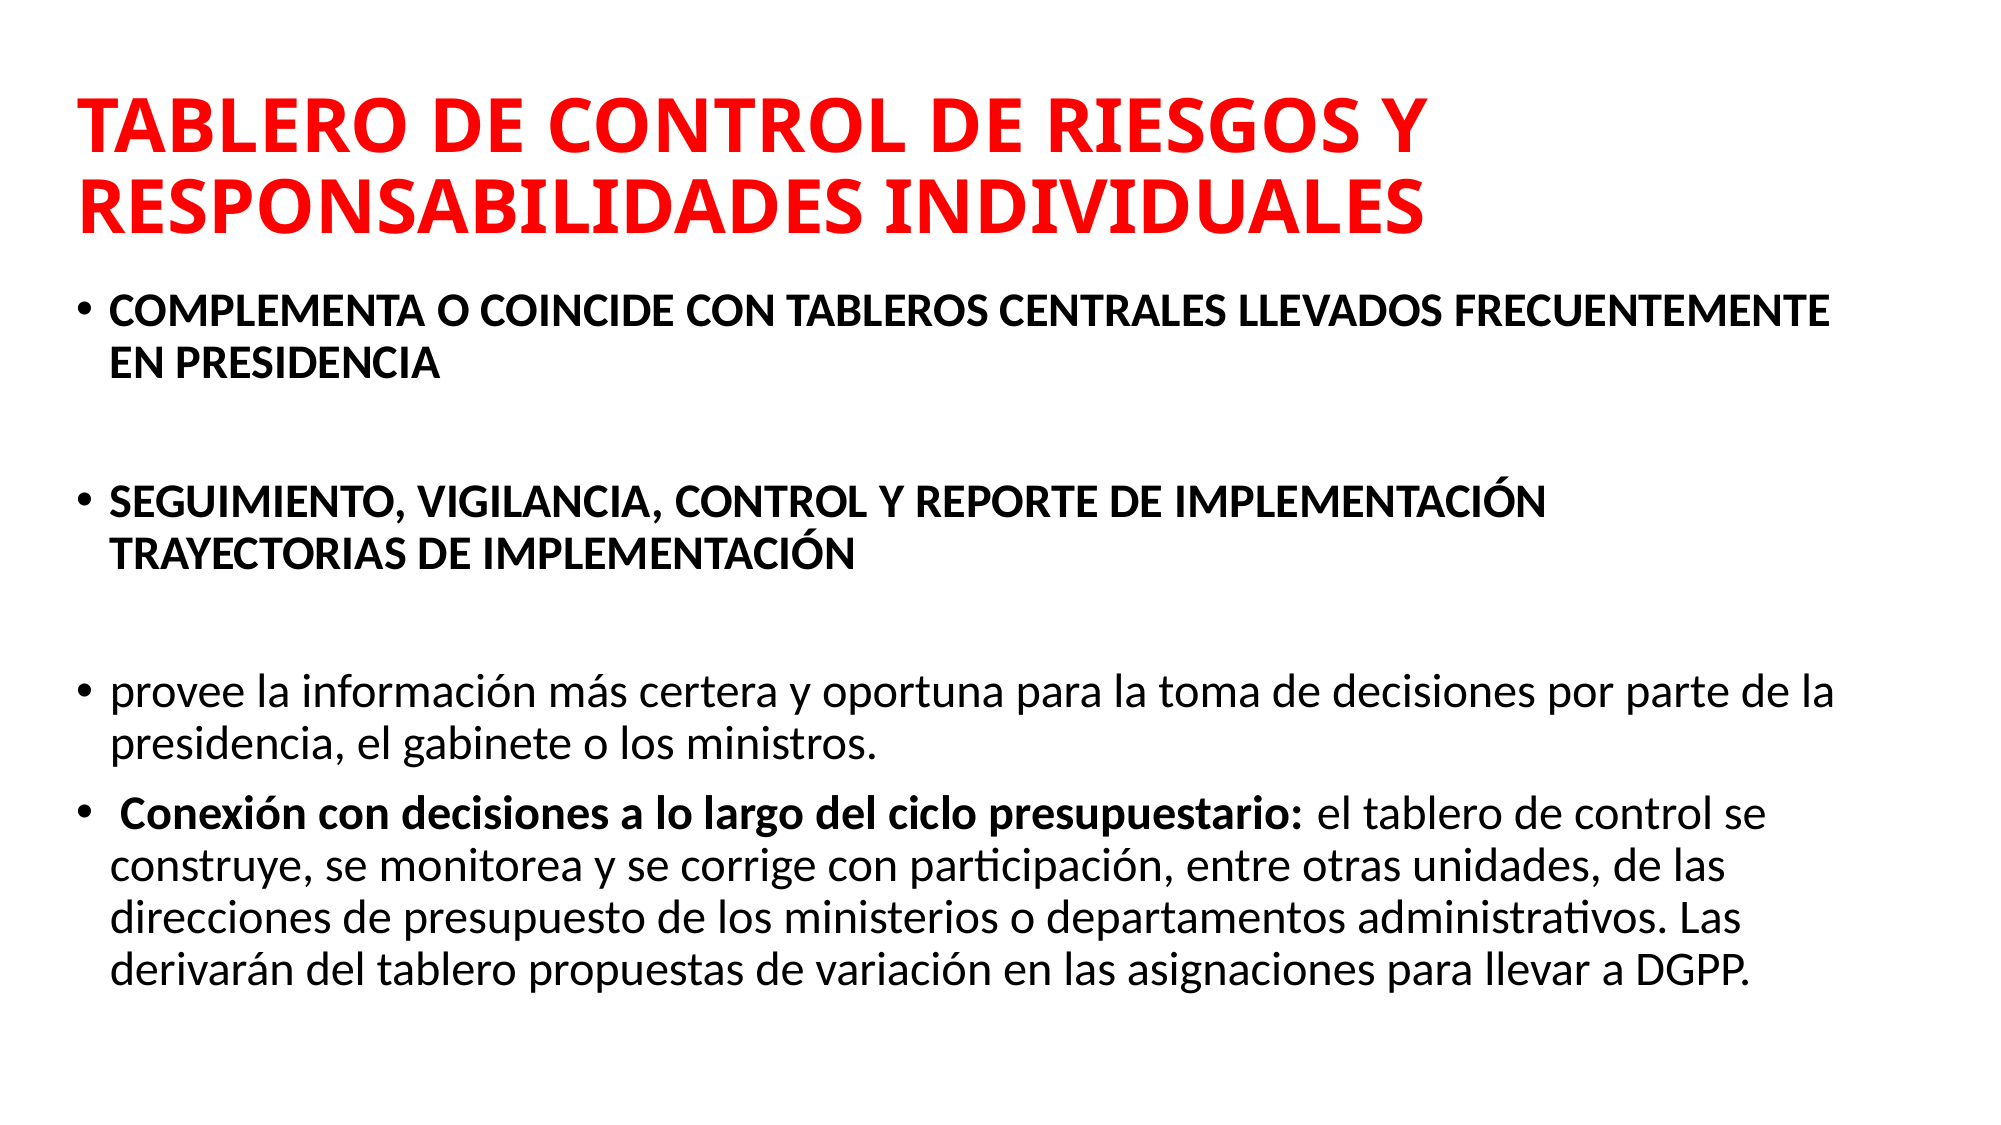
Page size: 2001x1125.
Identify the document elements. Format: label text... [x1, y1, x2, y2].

list COMPLEMENTA O COINCIDE CON TABLEROS CENTRALES LLEVADOS FRECUENTEMENTE EN PRESIDENCIA SEGUIMIENTO, VIGILANCIA, CONTROL Y REPORTE DE IMPLEMENTACIÓN TRAYECTORIAS DE IMPLEMENTACIÓN provee la información más certera y oportuna para la toma de decisiones por parte de la presidencia, el gabinete o los ministros. Conexión con decisiones a lo largo del ciclo presupuestario: el tablero de control se construye, se monitorea y se corrige con participación, entre otras unidades, de las direcciones de presupuesto de los ministerios o departamentos administrativos. Las derivarán del tablero propuestas de variación en las asignaciones para llevar a DGPP. [61, 277, 1863, 1067]
title TABLERO DE CONTROL DE RIESGOS Y RESPONSABILIDADES INDIVIDUALES [61, 59, 1863, 277]
